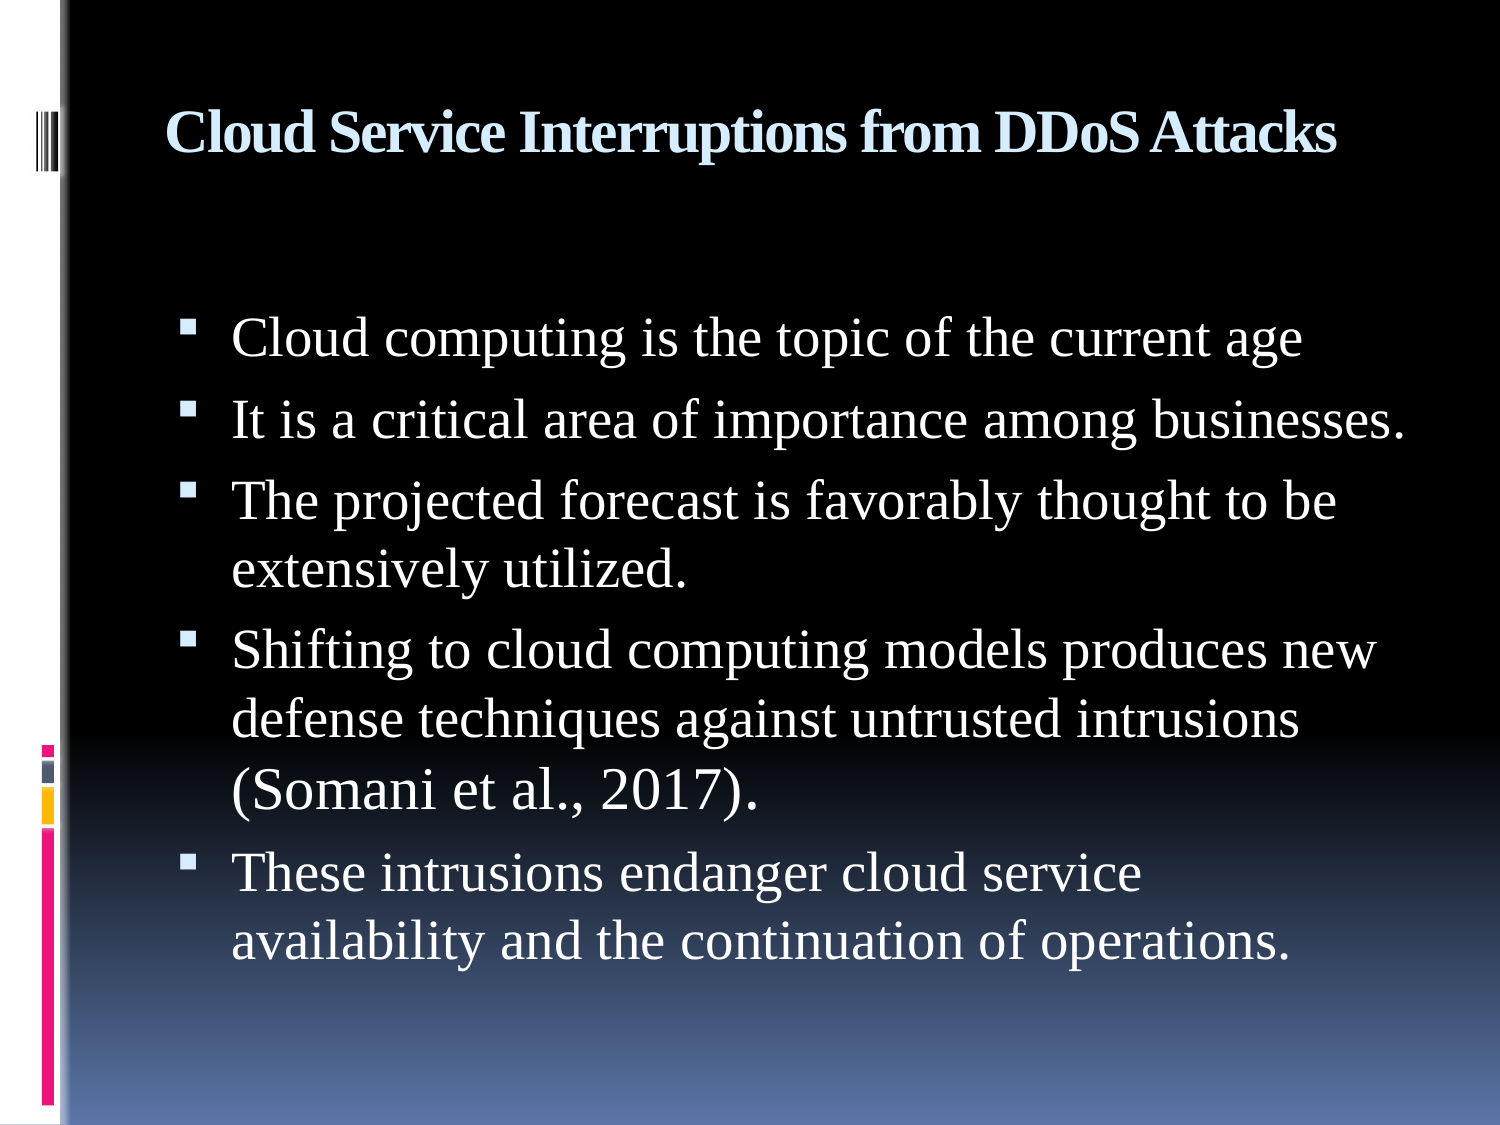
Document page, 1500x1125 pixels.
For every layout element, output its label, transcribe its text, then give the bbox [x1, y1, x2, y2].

list Cloud computing is the topic of the current age It is a critical area of importance among businesses. The projected forecast is favorably thought to be extensively utilized. Shifting to cloud computing models produces new defense techniques against untrusted intrusions (Somani et al., 2017). These intrusions endanger cloud service availability and the continuation of operations. [150, 292, 1425, 1043]
title Cloud Service Interruptions from DDoS Attacks [150, 83, 1425, 234]
